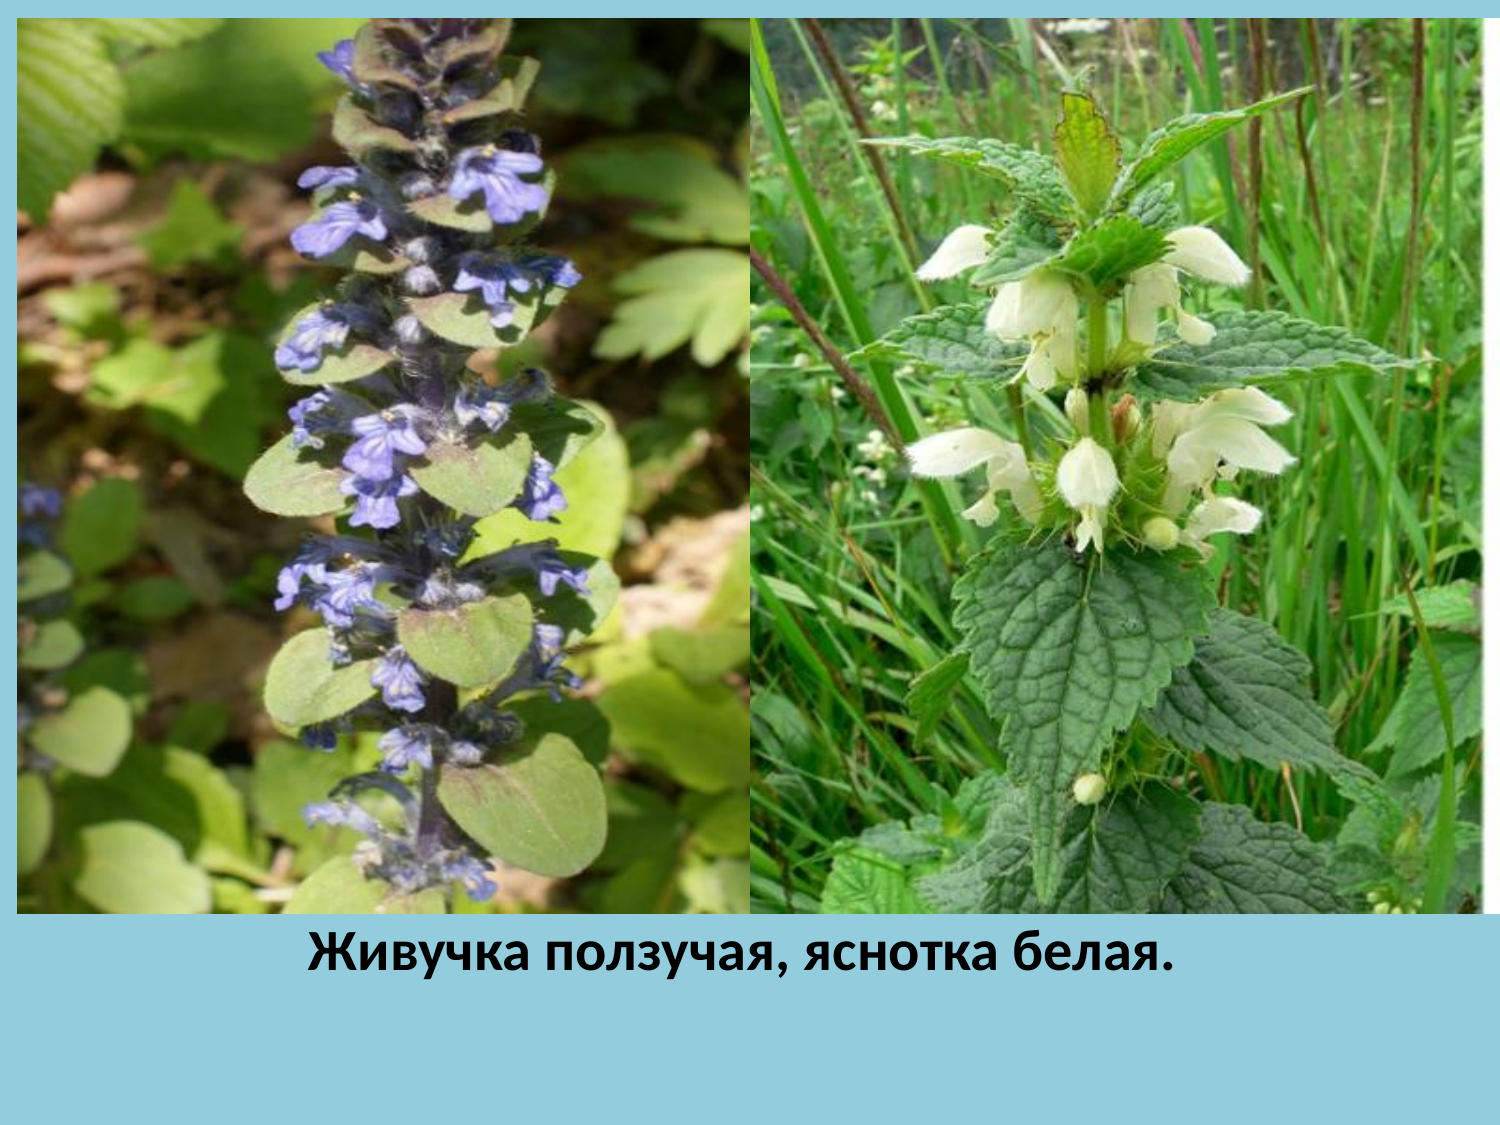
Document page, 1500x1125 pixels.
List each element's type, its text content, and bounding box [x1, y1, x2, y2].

picture [17, 18, 1500, 914]
list Живучка ползучая, яснотка белая. [293, 922, 1195, 1059]
